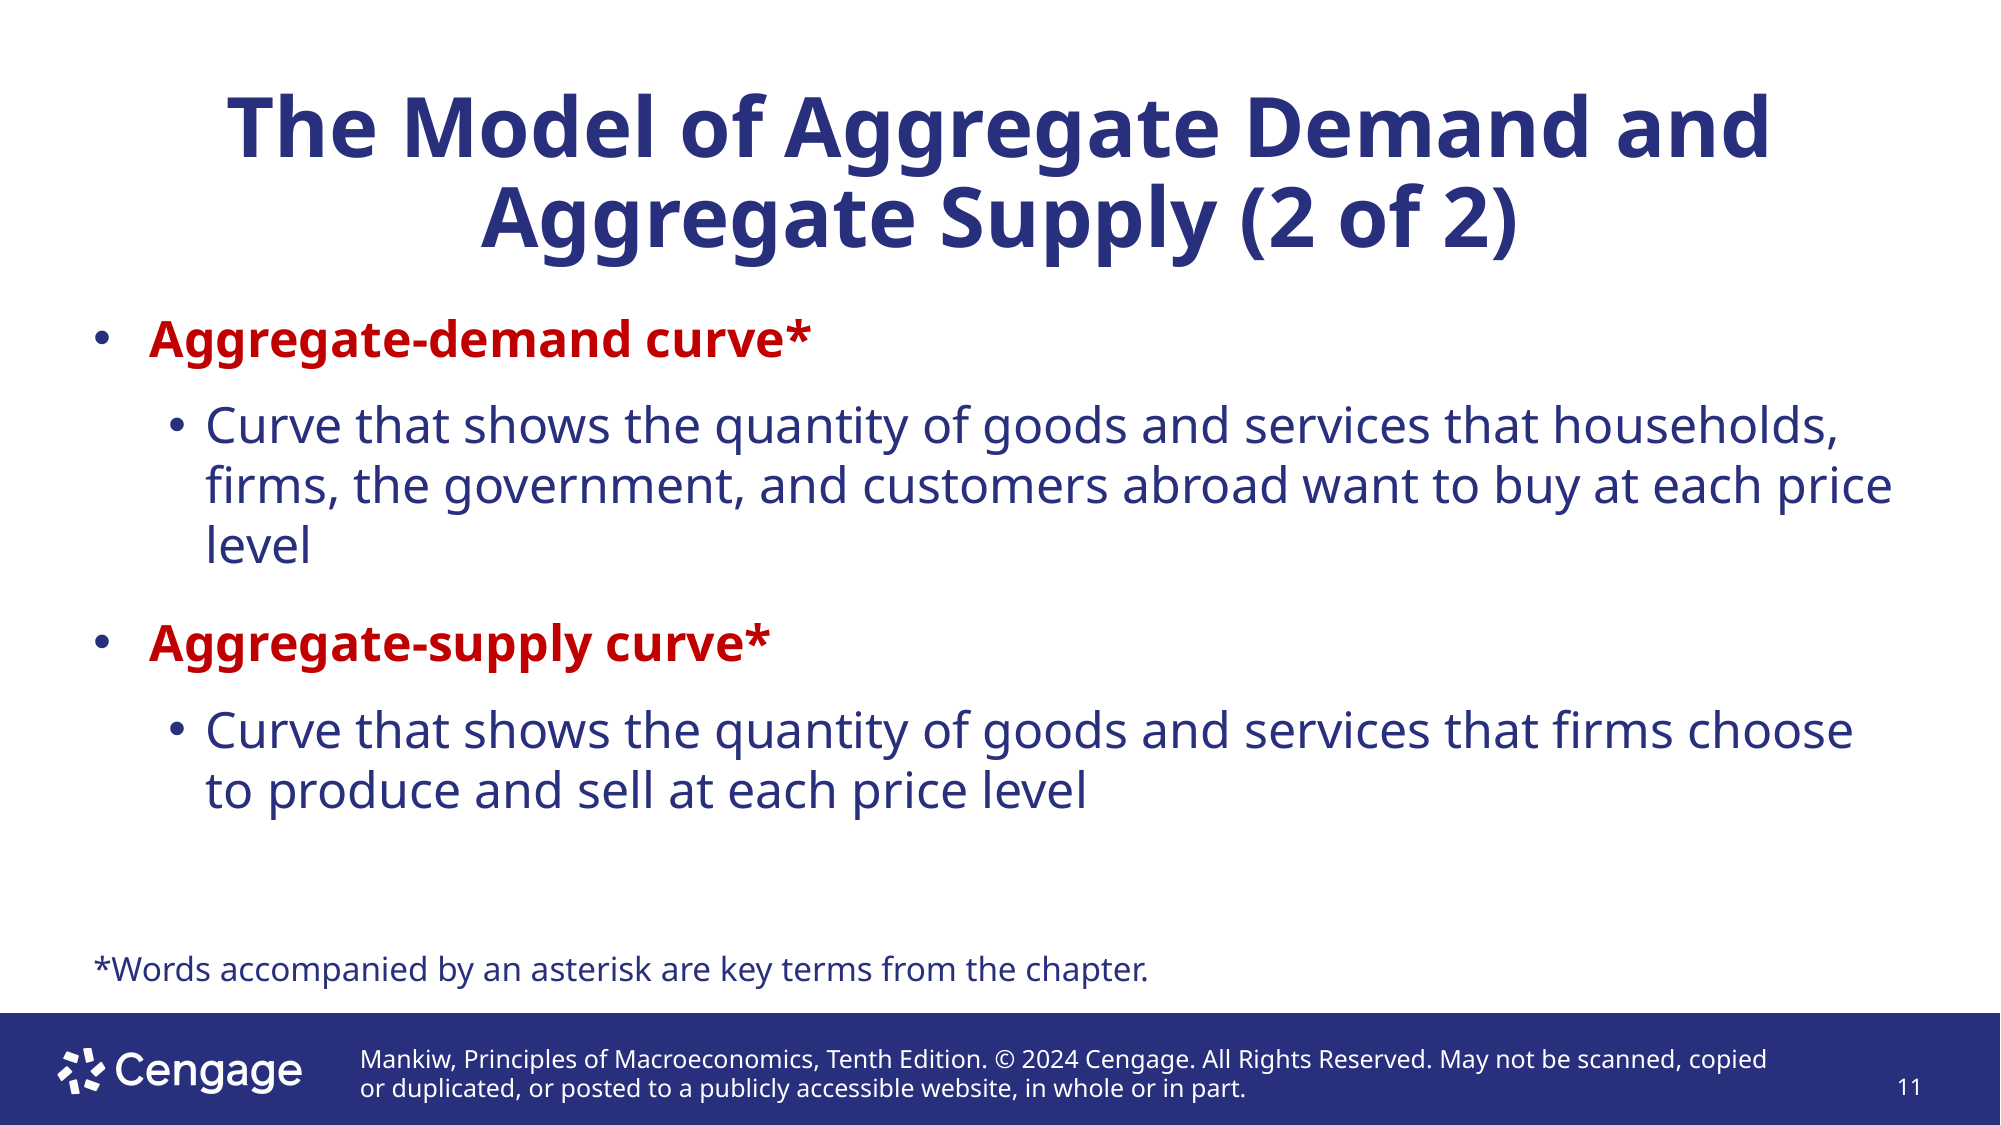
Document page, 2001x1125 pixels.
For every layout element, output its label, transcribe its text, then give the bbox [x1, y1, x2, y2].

title The Model of Aggregate Demand and Aggregate Supply (2 of 2) [78, 77, 1923, 278]
list Aggregate-demand curve* Curve that shows the quantity of goods and services that households, firms, the government, and customers abroad want to buy at each price level Aggregate-supply curve* Curve that shows the quantity of goods and services that firms choose to produce and sell at each price level *Words accompanied by an asterisk are key terms from the chapter. [78, 299, 1923, 1014]
picture [30, 1020, 329, 1122]
